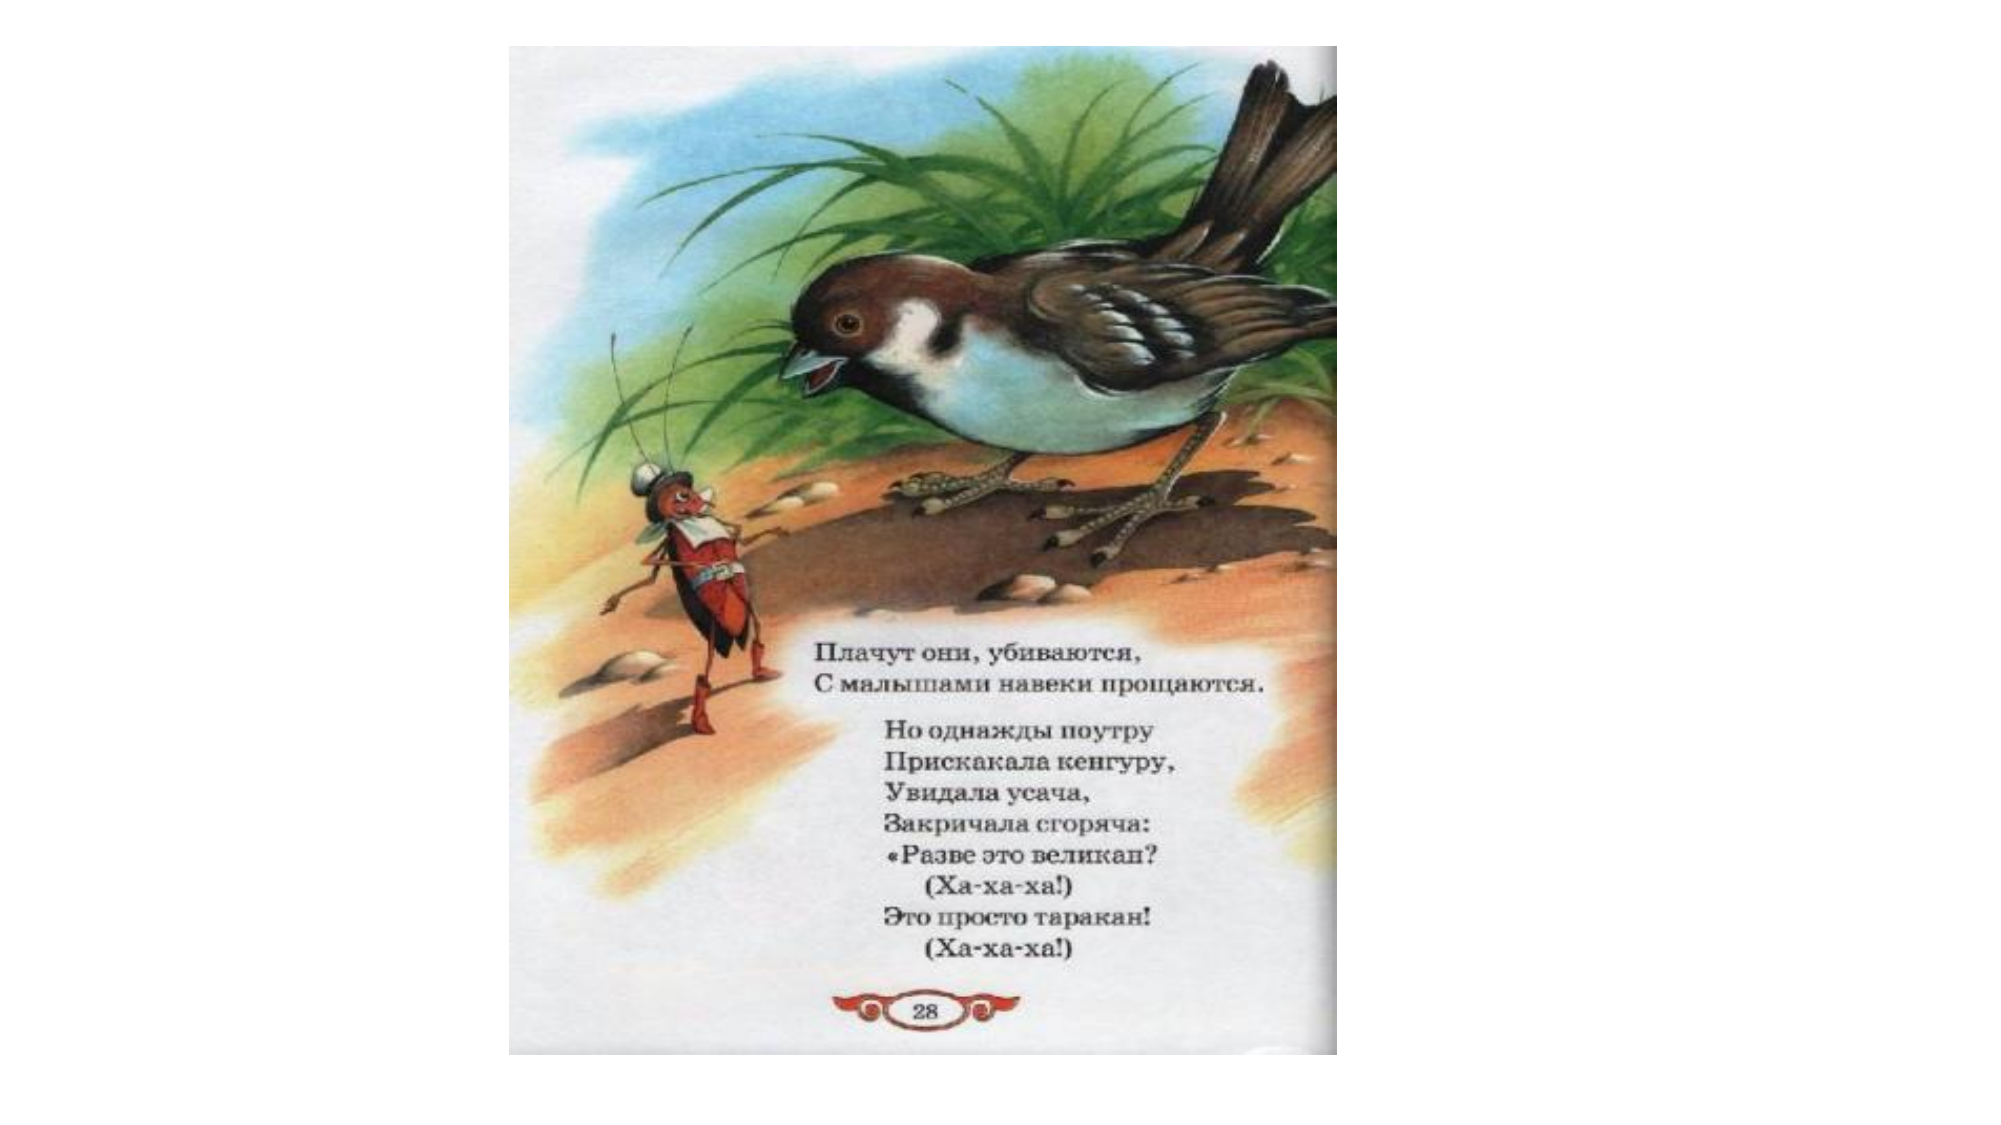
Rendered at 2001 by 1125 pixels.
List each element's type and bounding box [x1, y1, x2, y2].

picture [509, 46, 1337, 1055]
